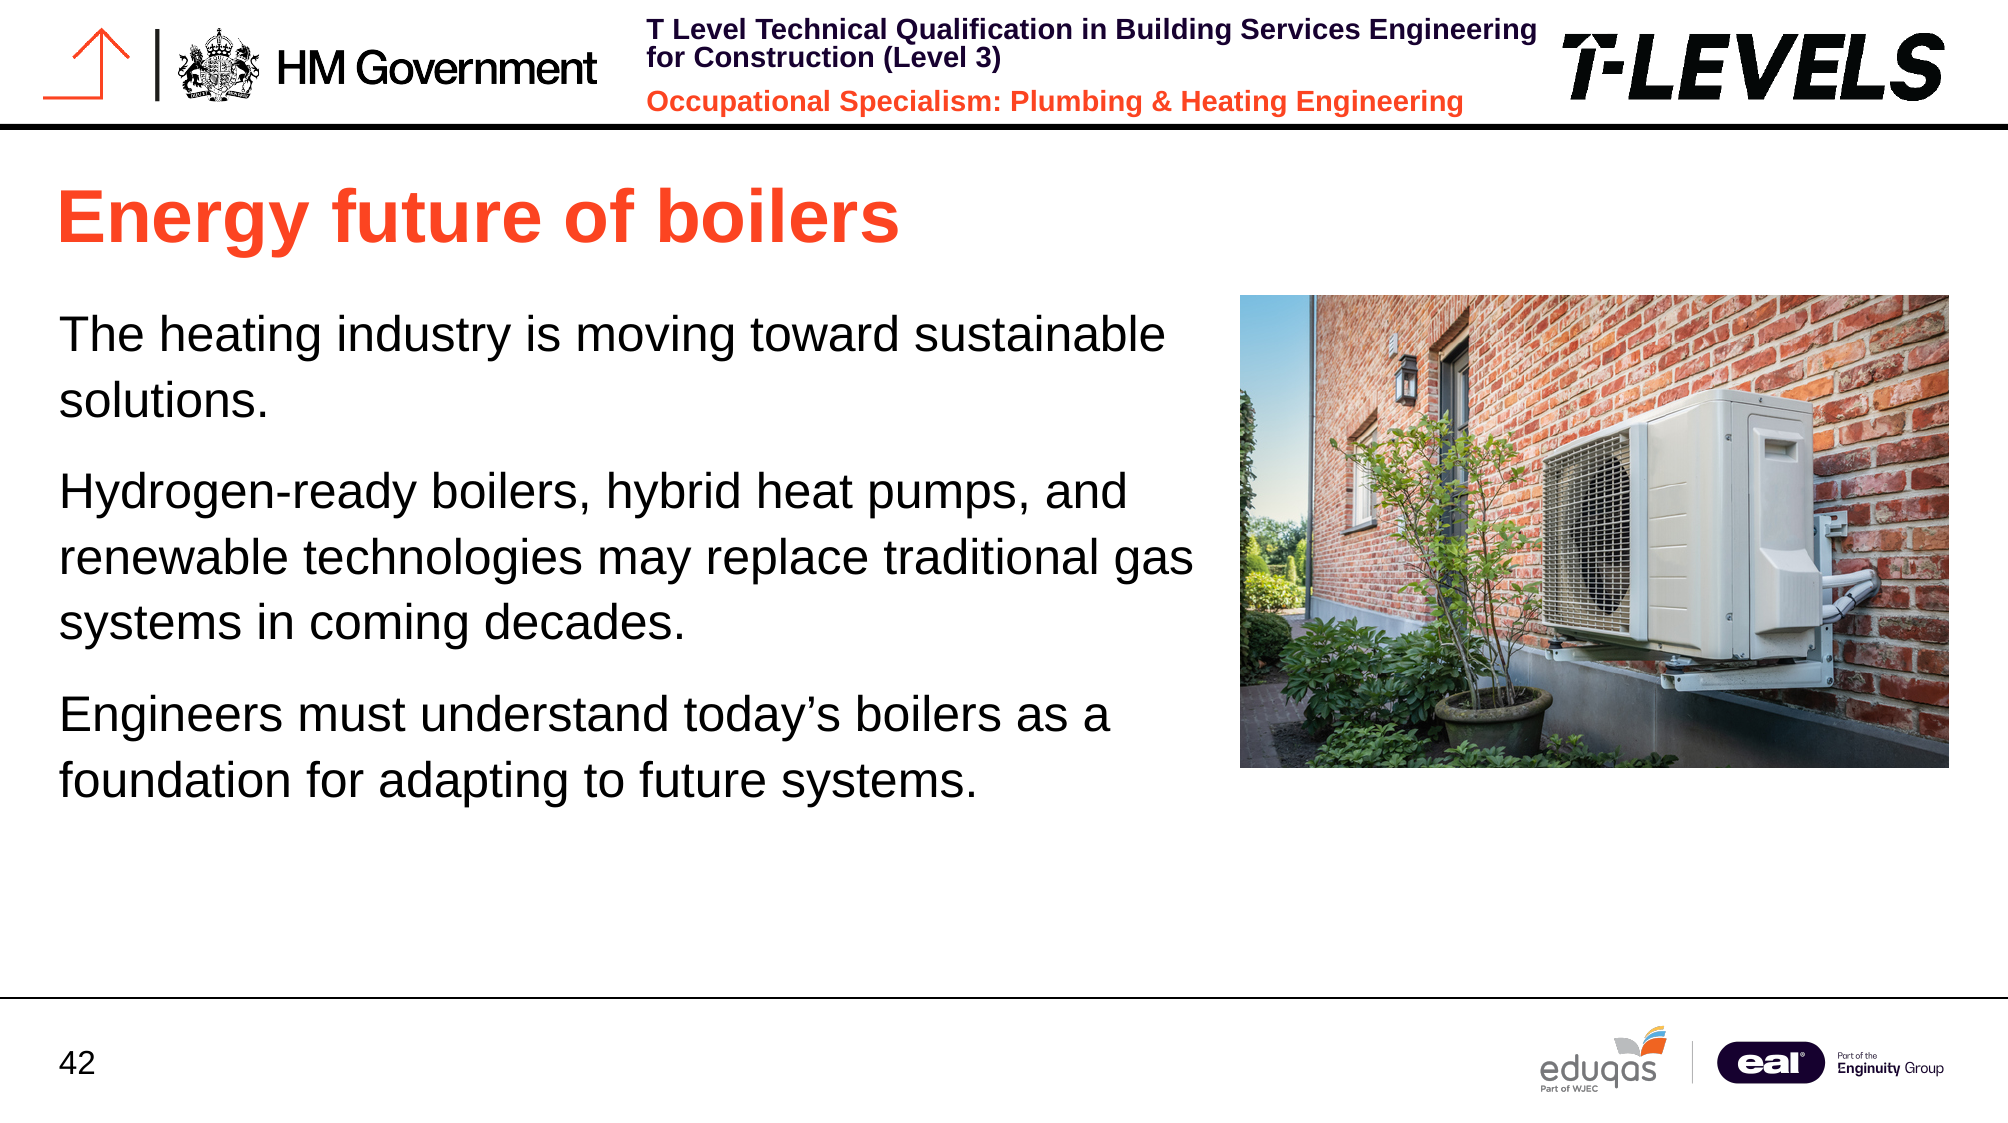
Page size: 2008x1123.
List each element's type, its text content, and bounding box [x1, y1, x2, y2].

picture [1239, 294, 1949, 769]
title Energy future of boilers [41, 111, 1949, 314]
picture [38, 27, 136, 100]
picture [1543, 25, 1964, 108]
list The heating industry is moving toward sustainable solutions. Hydrogen-ready boilers, hybrid heat pumps, and renewable technologies may replace traditional gas systems in coming decades. Engineers must understand today’s boilers as a foundation for adapting to future systems. [59, 295, 1339, 975]
picture [155, 28, 597, 102]
picture [1535, 1021, 1949, 1097]
